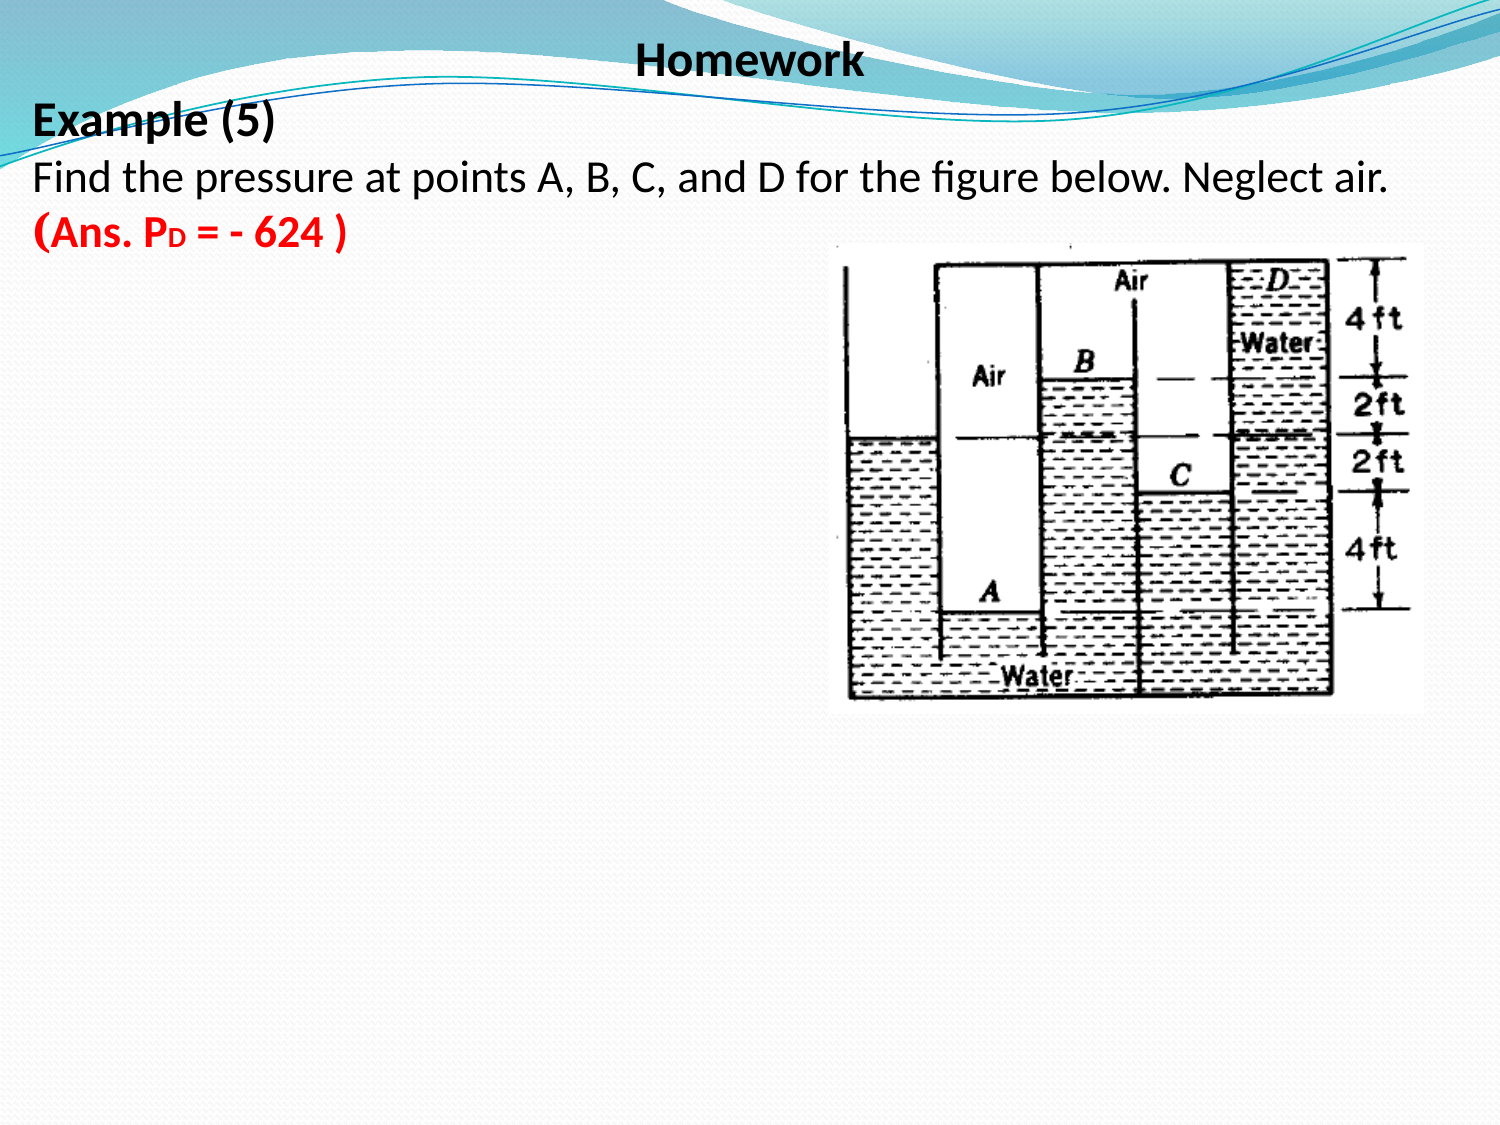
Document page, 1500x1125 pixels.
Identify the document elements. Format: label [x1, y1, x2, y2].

picture [829, 243, 1424, 715]
